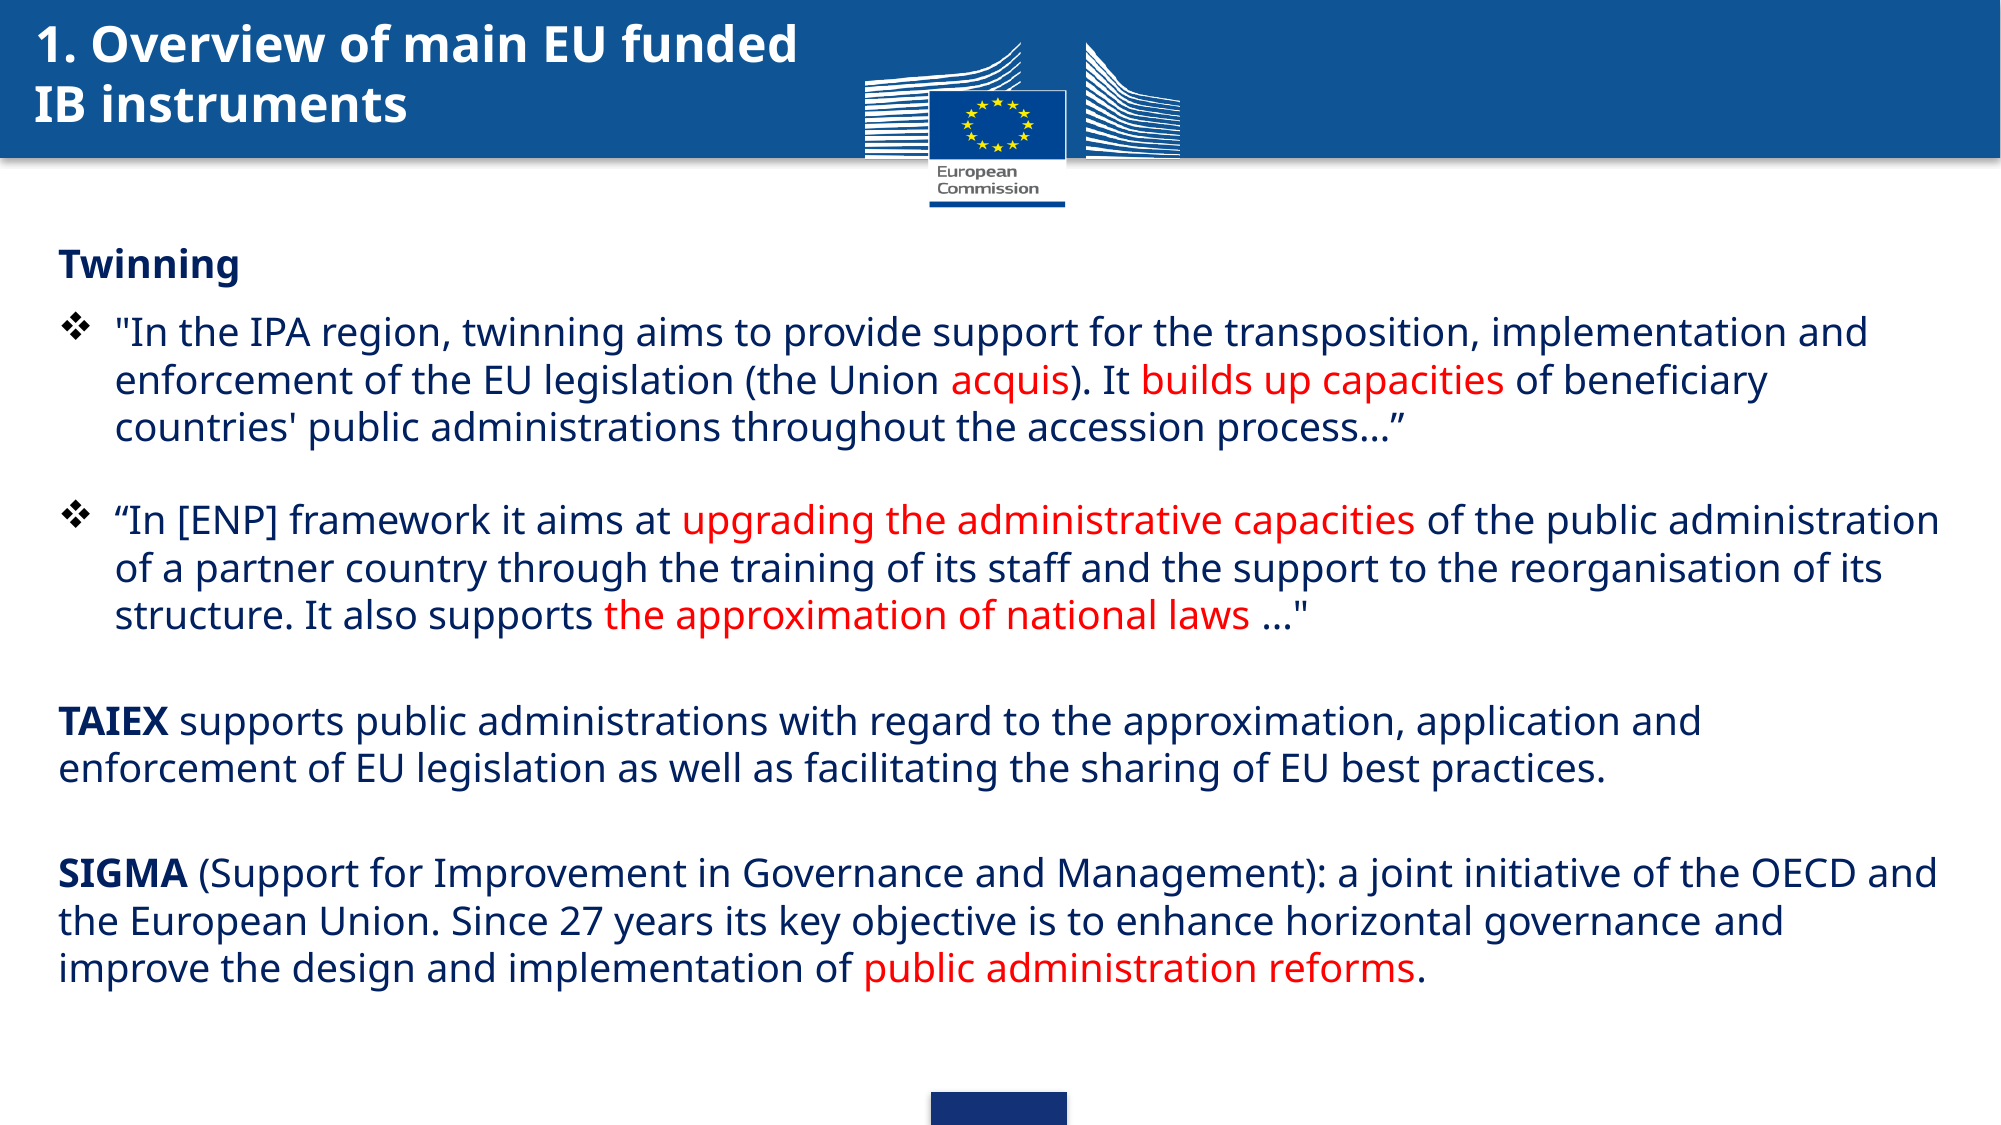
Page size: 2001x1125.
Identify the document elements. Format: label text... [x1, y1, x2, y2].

text_box 1. Overview of main EU funded IB instruments [19, 19, 859, 126]
list Twinning "In the IPA region, twinning aims to provide support for the transposition, implementation and enforcement of the EU legislation (the Union acquis). It builds up capacities of beneficiary countries' public administrations throughout the accession process…” “In [ENP] framework it aims at upgrading the administrative capacities of the public administration of a partner country through the training of its staff and the support to the reorganisation of its structure. It also supports the approximation of national laws ..." TAIEX supports public administrations with regard to the approximation, application and enforcement of EU legislation as well as facilitating the sharing of EU best practices. SIGMA (Support for Improvement in Governance and Management): a joint initiative of the OECD and the European Union. Since 27 years its key objective is to enhance horizontal governance and improve the design and implementation of public administration reforms. [42, 231, 1958, 1095]
picture [865, 42, 1180, 208]
